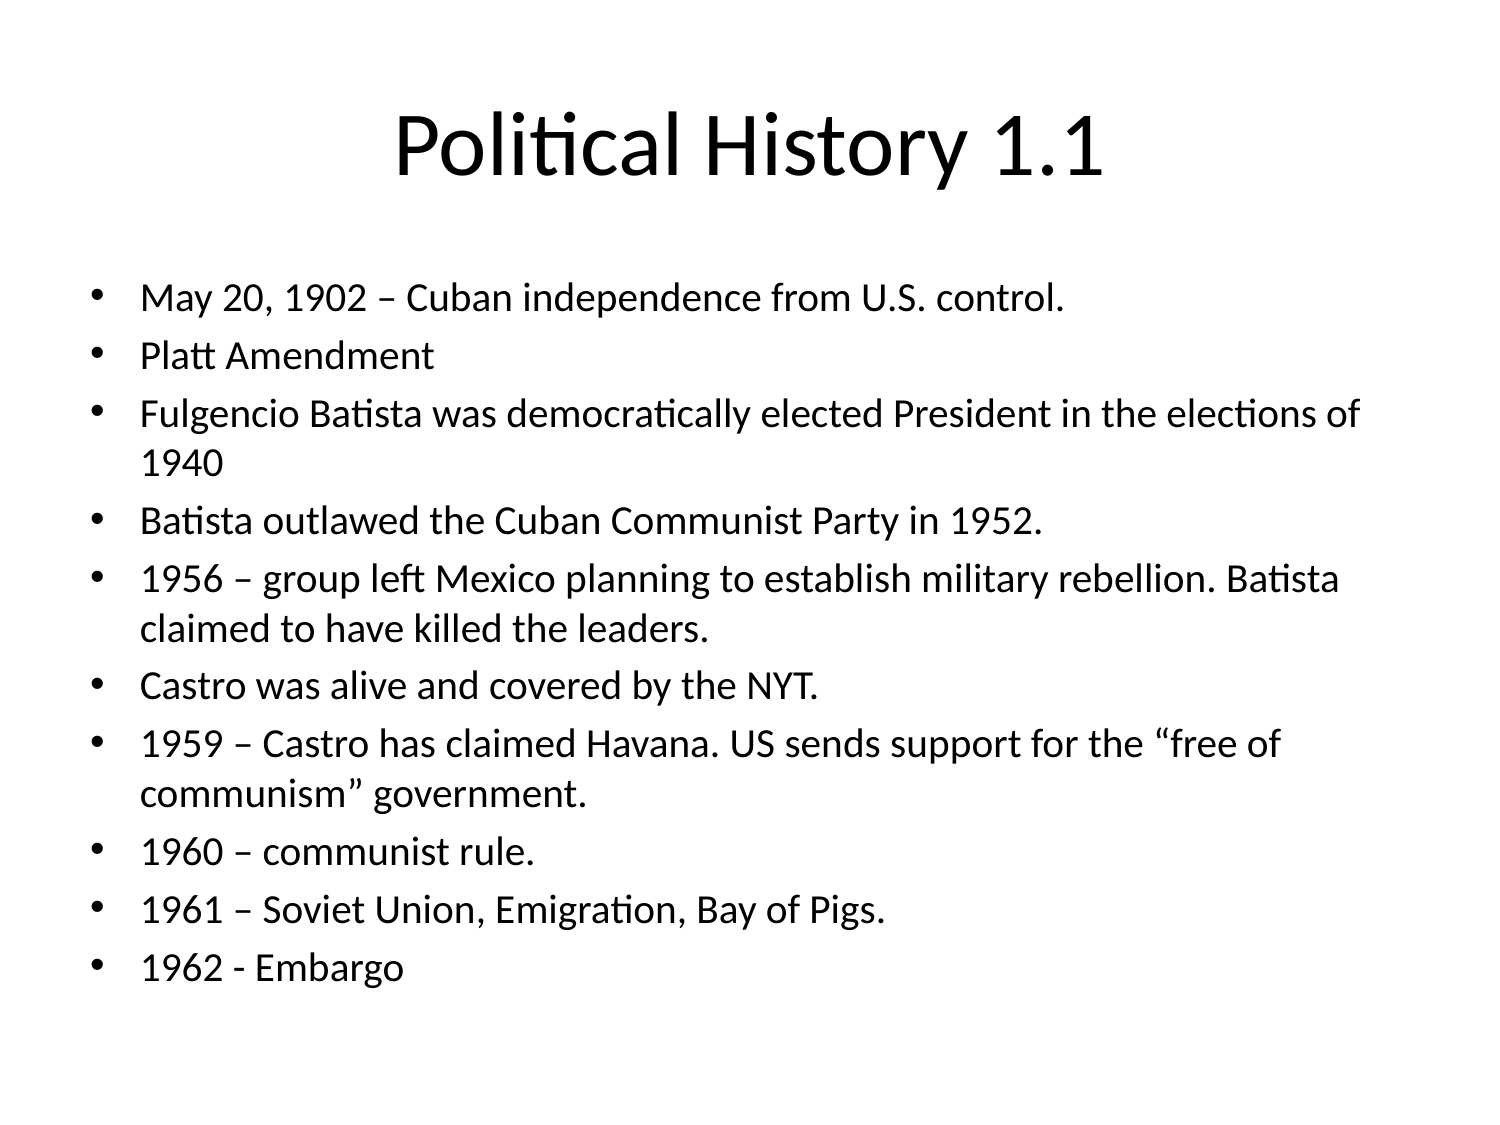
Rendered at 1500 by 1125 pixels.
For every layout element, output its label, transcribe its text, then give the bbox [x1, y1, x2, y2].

list May 20, 1902 – Cuban independence from U.S. control. Platt Amendment Fulgencio Batista was democratically elected President in the elections of 1940 Batista outlawed the Cuban Communist Party in 1952. 1956 – group left Mexico planning to establish military rebellion. Batista claimed to have killed the leaders. Castro was alive and covered by the NYT. 1959 – Castro has claimed Havana. US sends support for the “free of communism” government. 1960 – communist rule. 1961 – Soviet Union, Emigration, Bay of Pigs. 1962 - Embargo [75, 262, 1425, 1005]
title Political History 1.1 [75, 45, 1425, 233]
